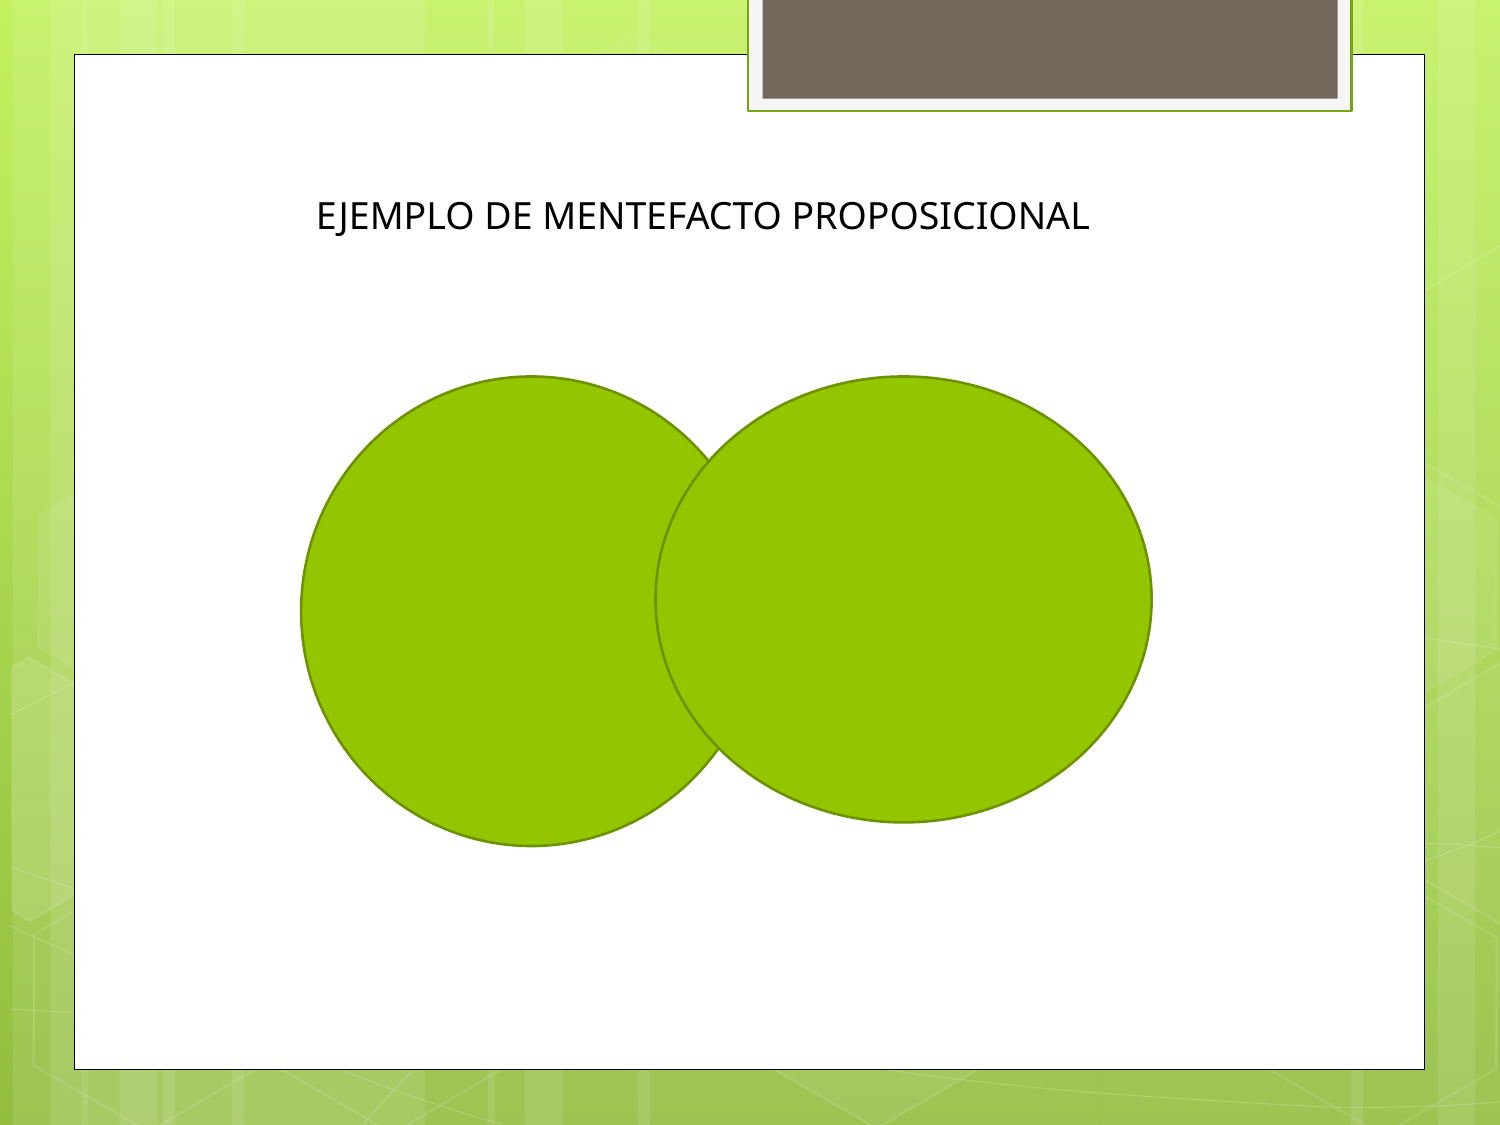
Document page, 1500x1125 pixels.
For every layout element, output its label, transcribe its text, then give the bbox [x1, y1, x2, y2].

text_box [299, 375, 719, 848]
text_box [654, 375, 1153, 824]
text_box EJEMPLO DE MENTEFACTO PROPOSICIONAL [301, 184, 1223, 245]
